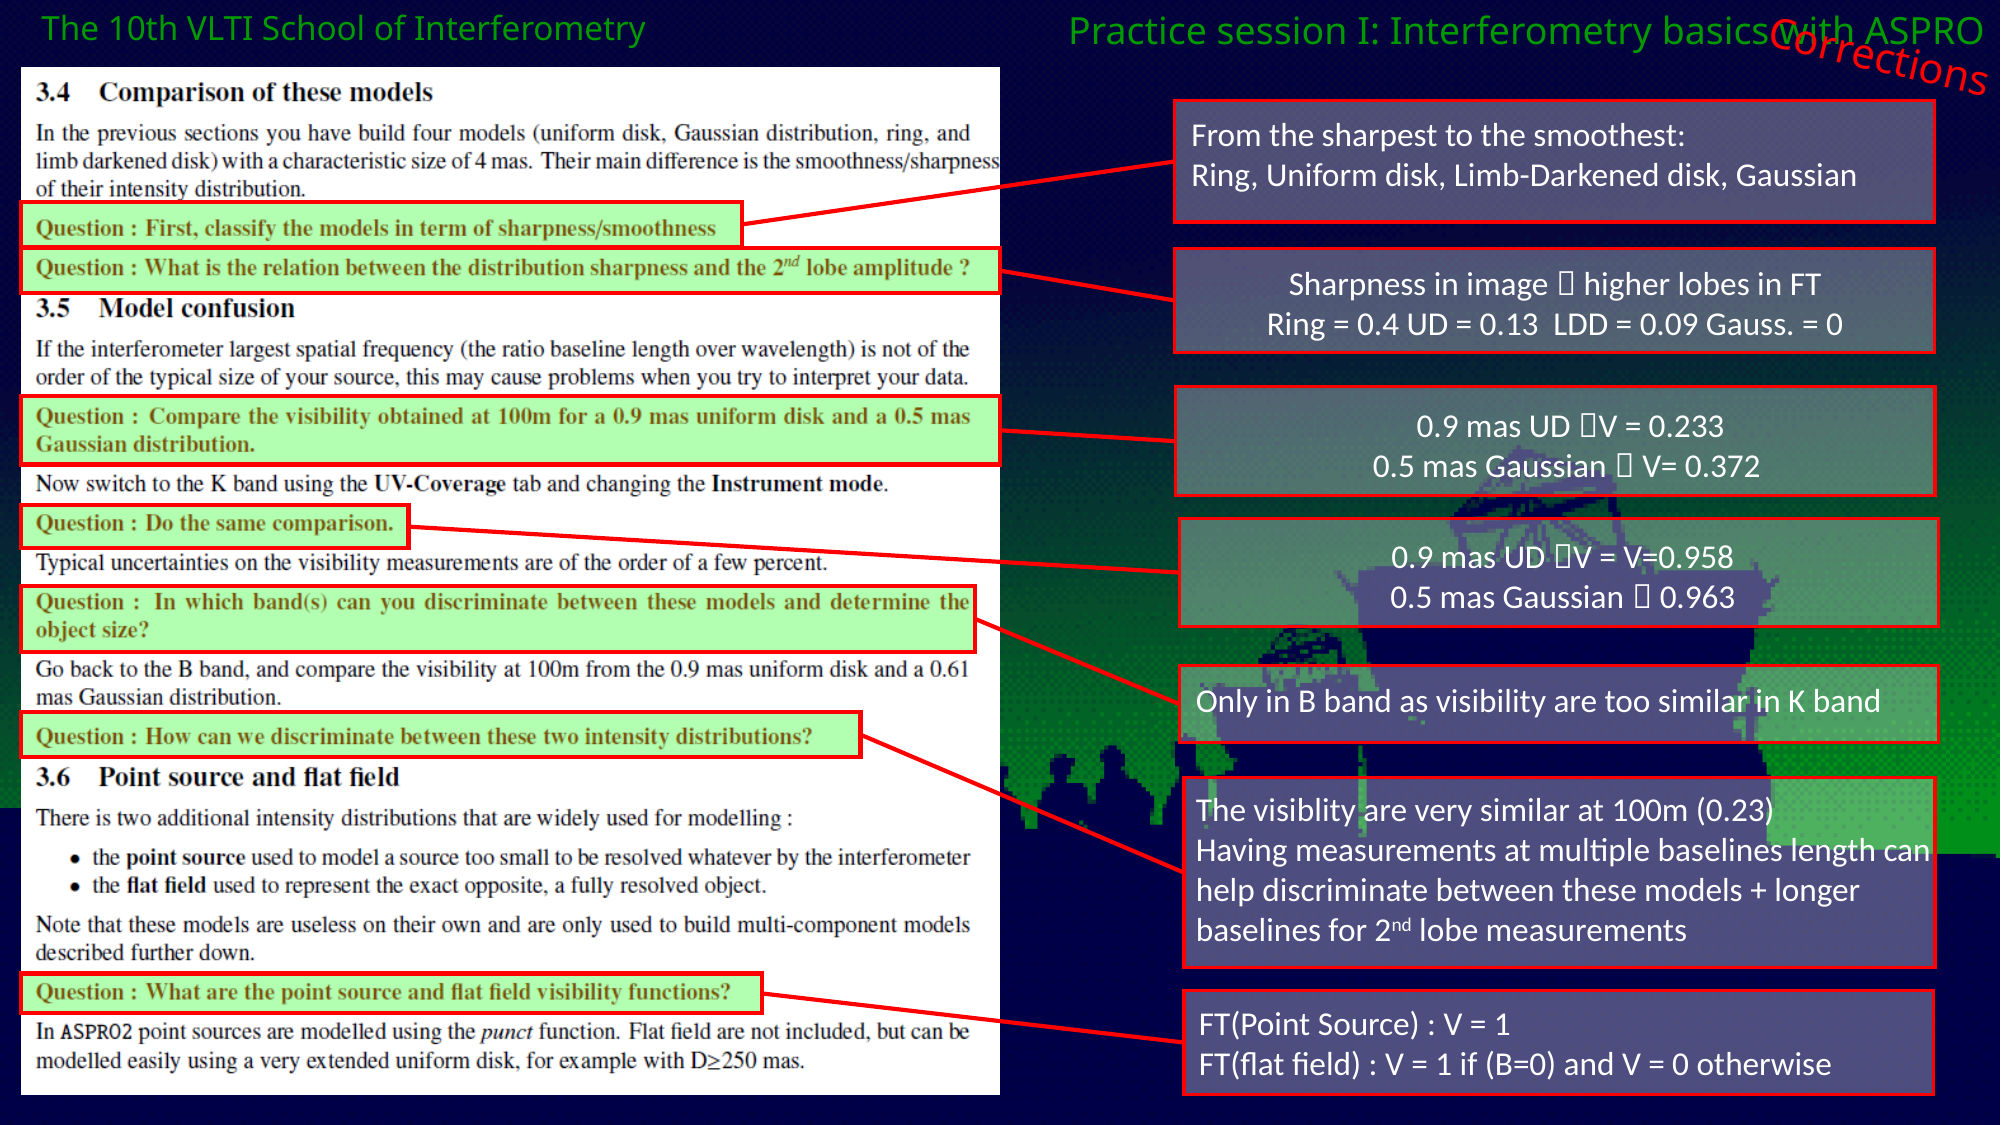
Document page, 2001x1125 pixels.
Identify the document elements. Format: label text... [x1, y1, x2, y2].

text_box [1183, 989, 1934, 1096]
text_box [1175, 386, 1936, 497]
text_box [1178, 517, 1940, 628]
text_box [1178, 664, 1940, 744]
text_box Only in B band as visibility are too similar in K band [1195, 679, 1939, 720]
text_box FT(Point Source) : V = 1 FT(flat field) : V = 1 if (B=0) and V = 0 otherwise [1198, 1002, 1942, 1123]
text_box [999, 270, 1175, 301]
text_box Sharpness in image  higher lobes in FT Ring = 0.4 UD = 0.13 LDD = 0.09 Gauss. = 0 [1183, 262, 1927, 343]
text_box Corrections [1748, 0, 2000, 116]
text_box Practice session I: Interferometry basics with ASPRO [1791, 0, 2000, 49]
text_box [408, 526, 1180, 573]
text_box [1174, 100, 1935, 223]
text_box [1174, 248, 1935, 353]
text_box The visiblity are very similar at 100m (0.23) Having measurements at multiple baselines length can help discriminate between these models + longer baselines for 2nd lobe measurements [1195, 787, 1939, 948]
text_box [761, 993, 1184, 1043]
text_box Practice session I: Interferometry basics with ASPRO [810, 0, 1761, 60]
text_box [860, 734, 1184, 873]
text_box 0.9 mas UD V = V=0.958 0.5 mas Gaussian  0.963 [1191, 535, 1935, 656]
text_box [742, 161, 1175, 225]
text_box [999, 430, 1176, 442]
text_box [974, 618, 1180, 704]
text_box From the sharpest to the smoothest: Ring, Uniform disk, Limb-Darkened disk, Gaussian [1191, 112, 1935, 193]
picture [0, 0, 2000, 1125]
text_box The 10th VLTI School of Interferometry [26, 0, 671, 55]
text_box 0.9 mas UD V = 0.233 0.5 mas Gaussian  V= 0.372 [1198, 404, 1942, 485]
text_box [1183, 777, 1936, 968]
